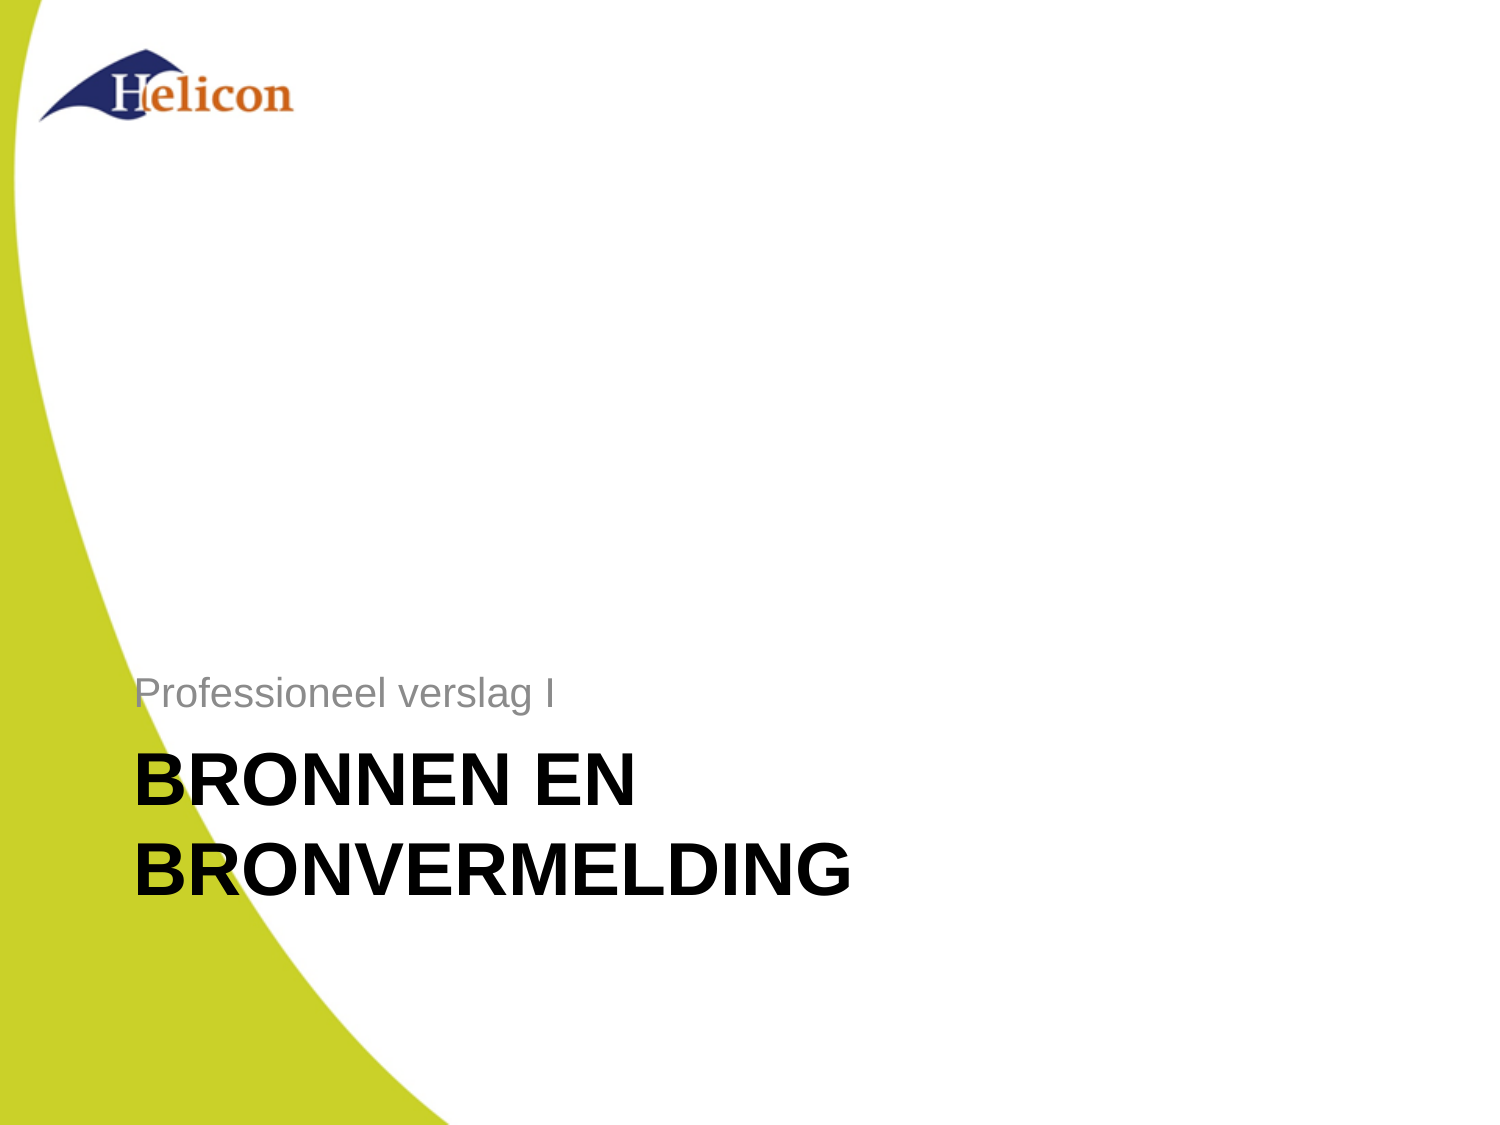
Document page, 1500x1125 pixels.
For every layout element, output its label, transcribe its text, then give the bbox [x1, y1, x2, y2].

picture [0, 0, 1500, 1125]
title Bronnen en bronvermelding [118, 723, 1394, 947]
list Professioneel verslag I [118, 476, 1394, 723]
